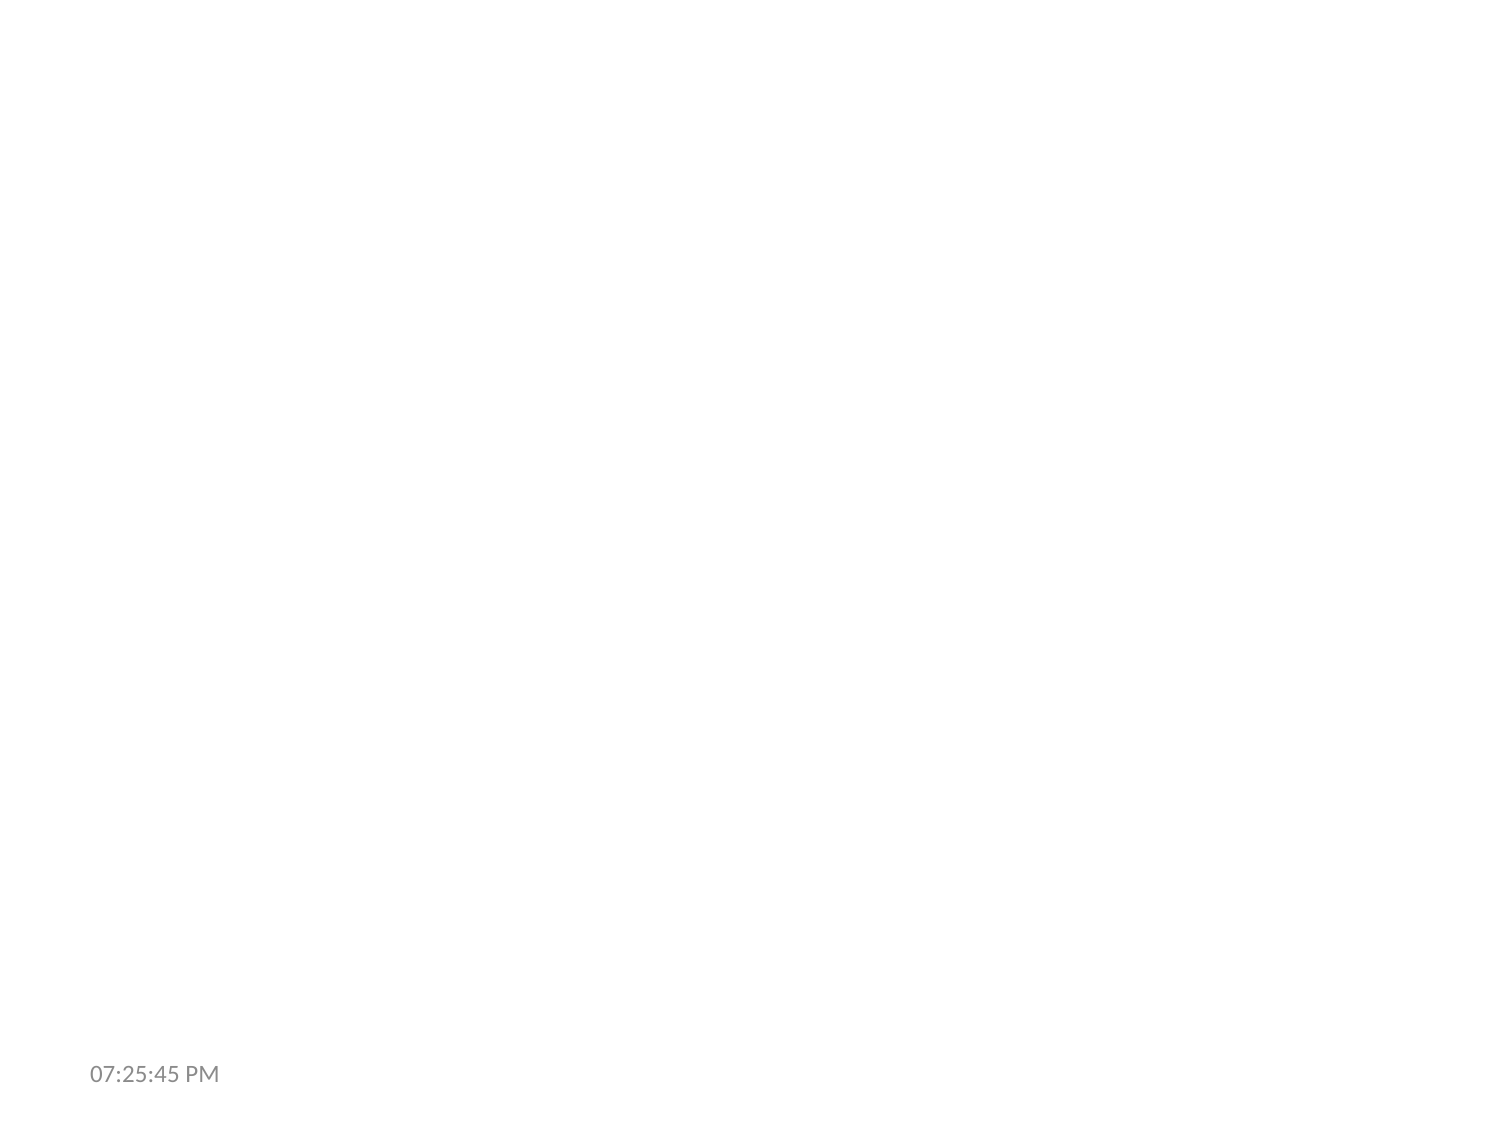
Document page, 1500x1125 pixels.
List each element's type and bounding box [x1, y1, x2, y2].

slide_number [75, 1042, 425, 1103]
